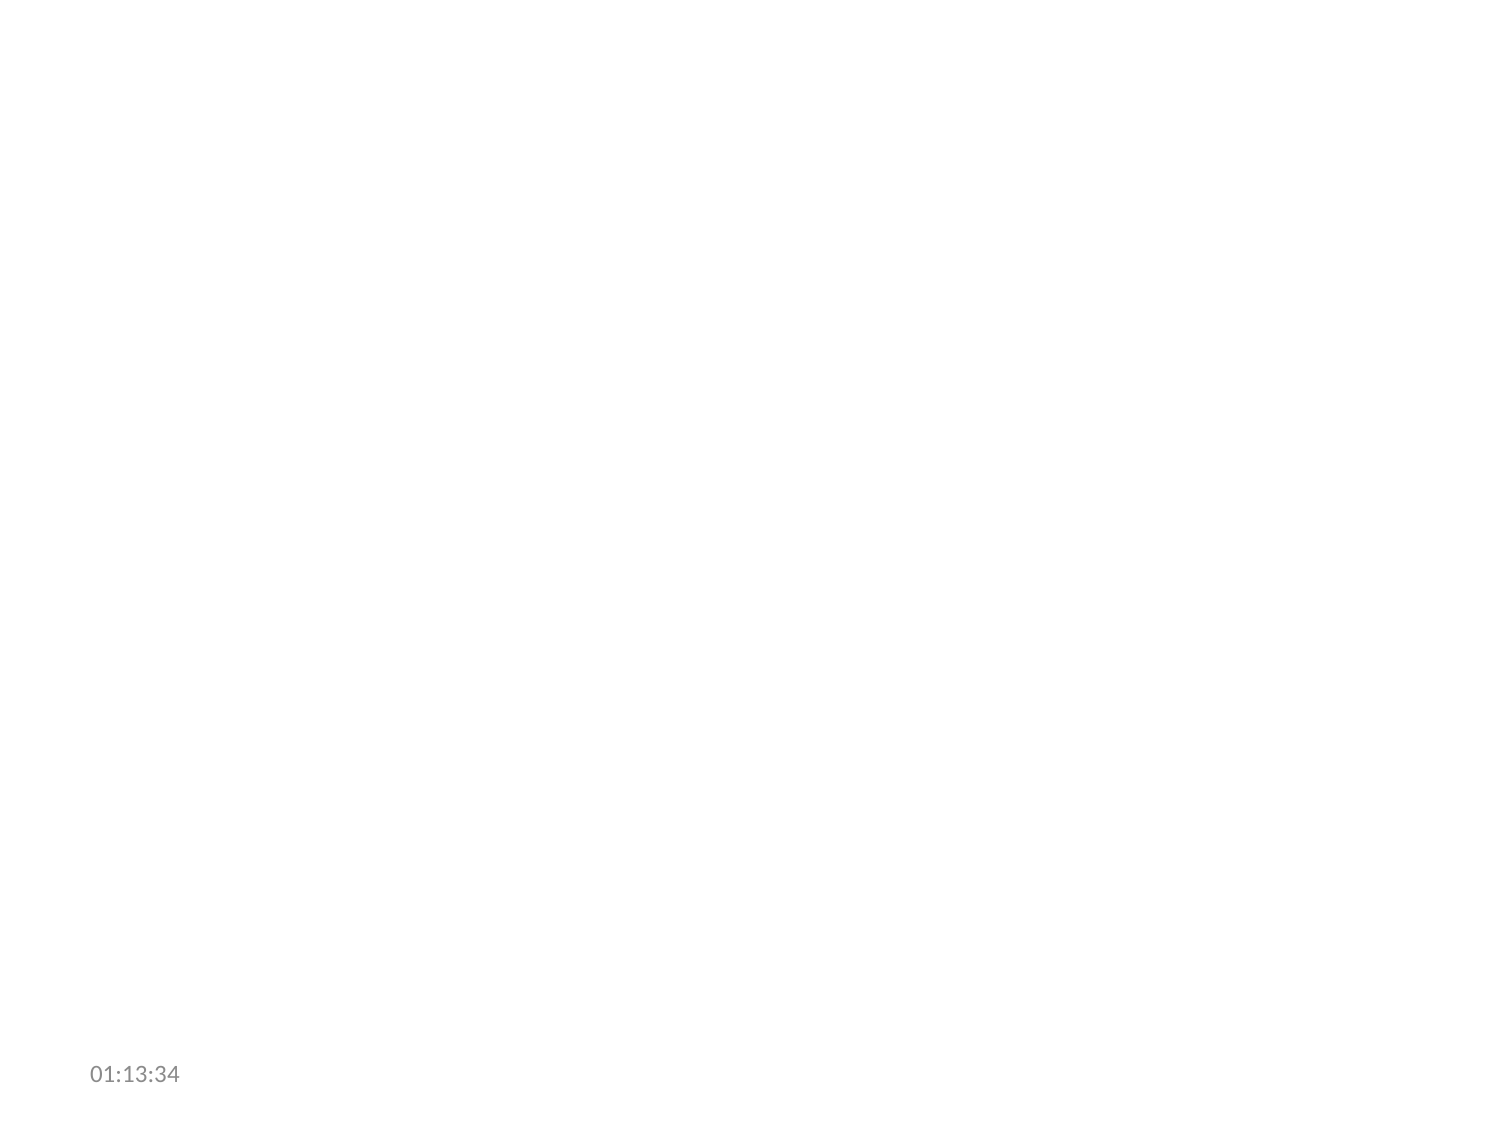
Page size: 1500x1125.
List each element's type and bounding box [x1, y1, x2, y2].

slide_number [75, 1042, 425, 1103]
